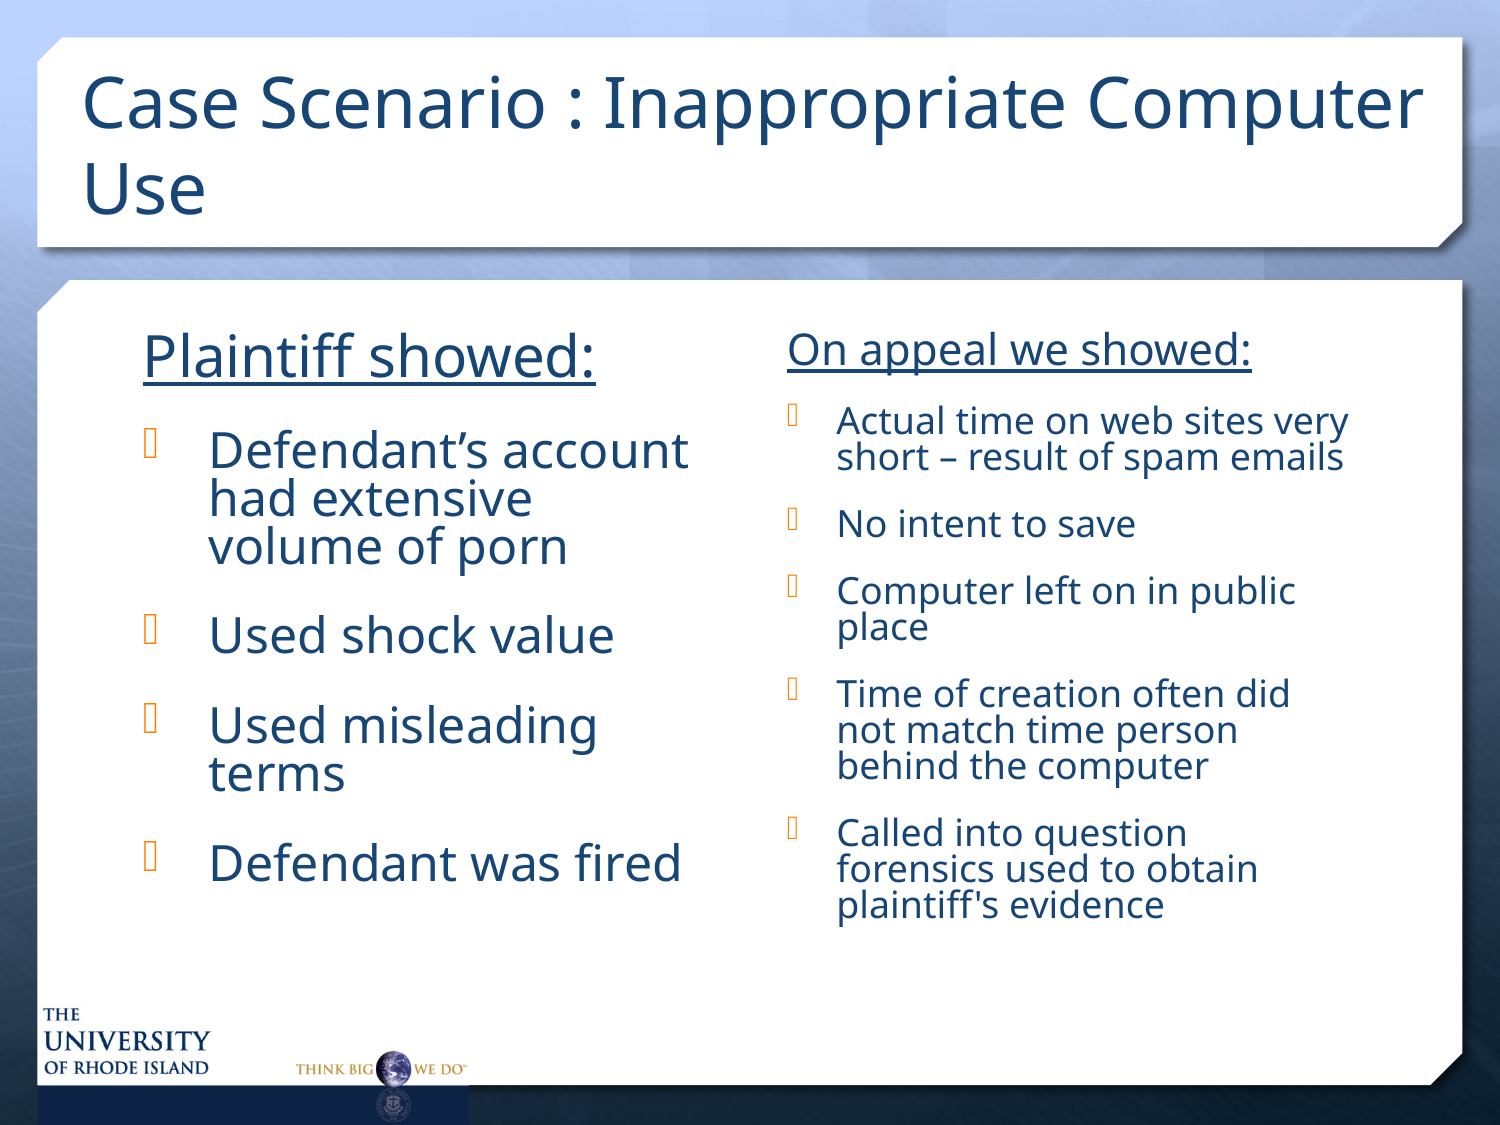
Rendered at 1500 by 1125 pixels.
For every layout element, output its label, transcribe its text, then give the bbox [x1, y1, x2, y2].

list On appeal we showed: Actual time on web sites very short – result of spam emails No intent to save Computer left on in public place Time of creation often did not match time person behind the computer Called into question forensics used to obtain plaintiff's evidence [771, 324, 1372, 978]
title Case Scenario : Inappropriate Computer Use [66, 48, 1459, 236]
list Plaintiff showed: Defendant’s account had extensive volume of porn Used shock value Used misleading terms Defendant was fired [127, 324, 728, 978]
picture [37, 1004, 469, 1125]
